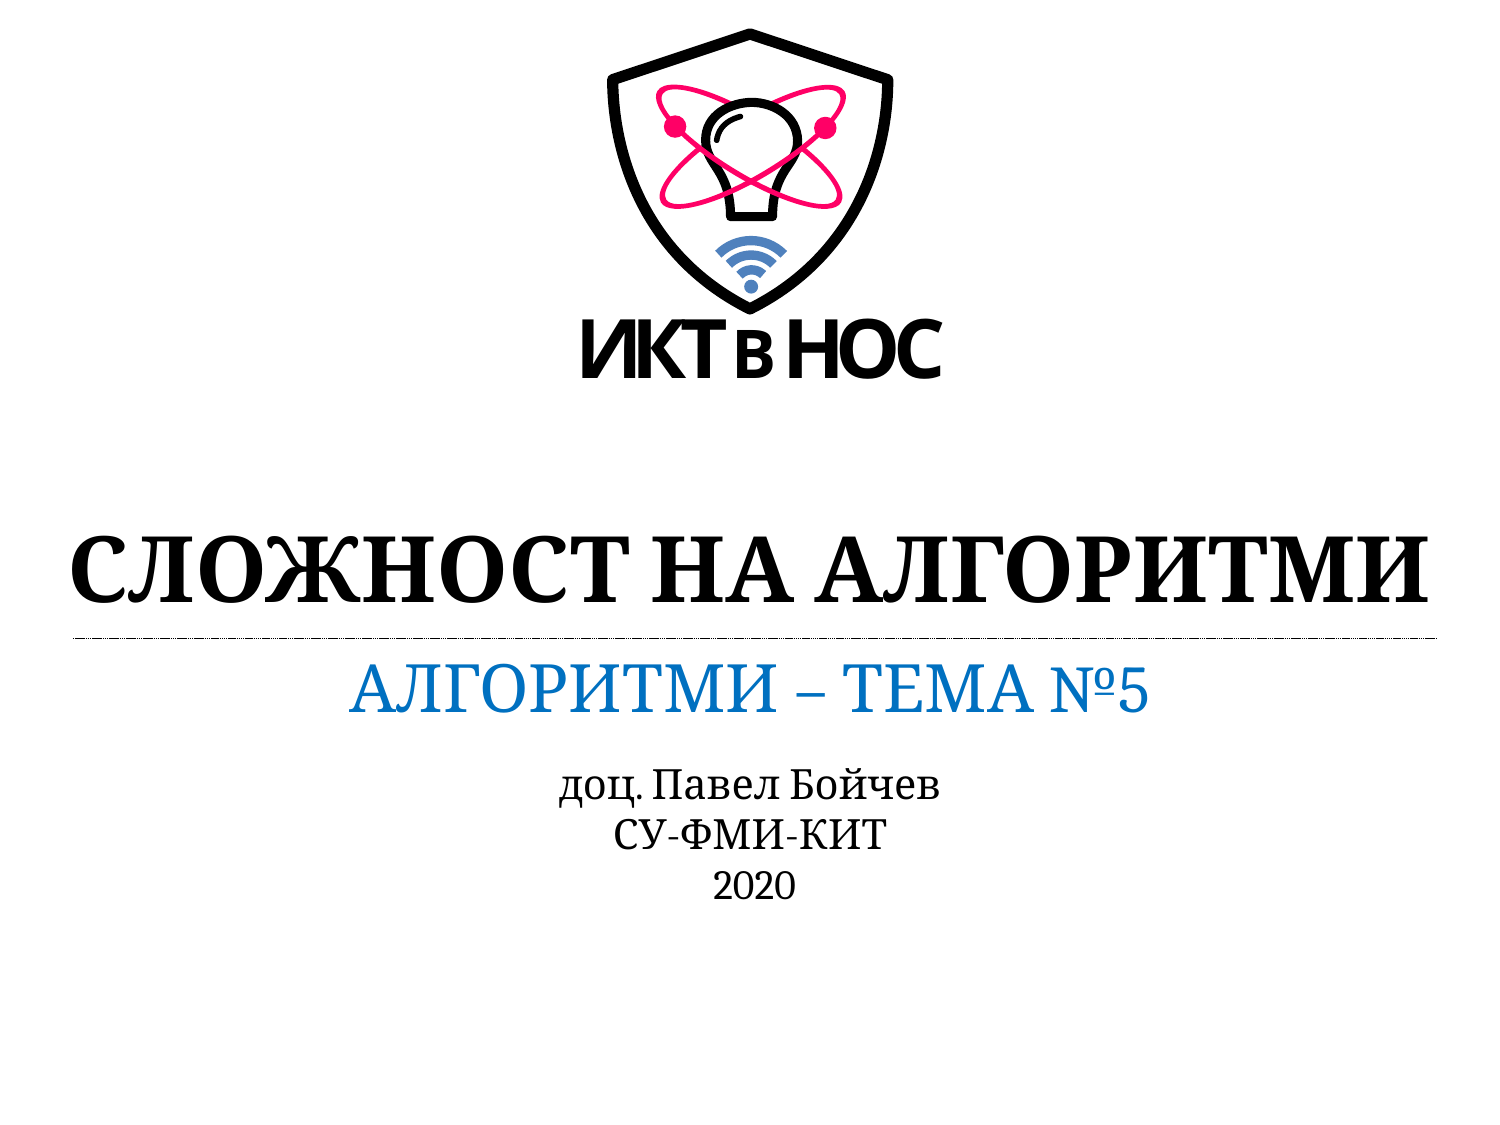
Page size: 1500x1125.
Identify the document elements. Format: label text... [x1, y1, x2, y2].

title Сложност на алгоритми [0, 384, 1500, 632]
subtitle Алгоритми – тема №5 [0, 635, 1500, 754]
